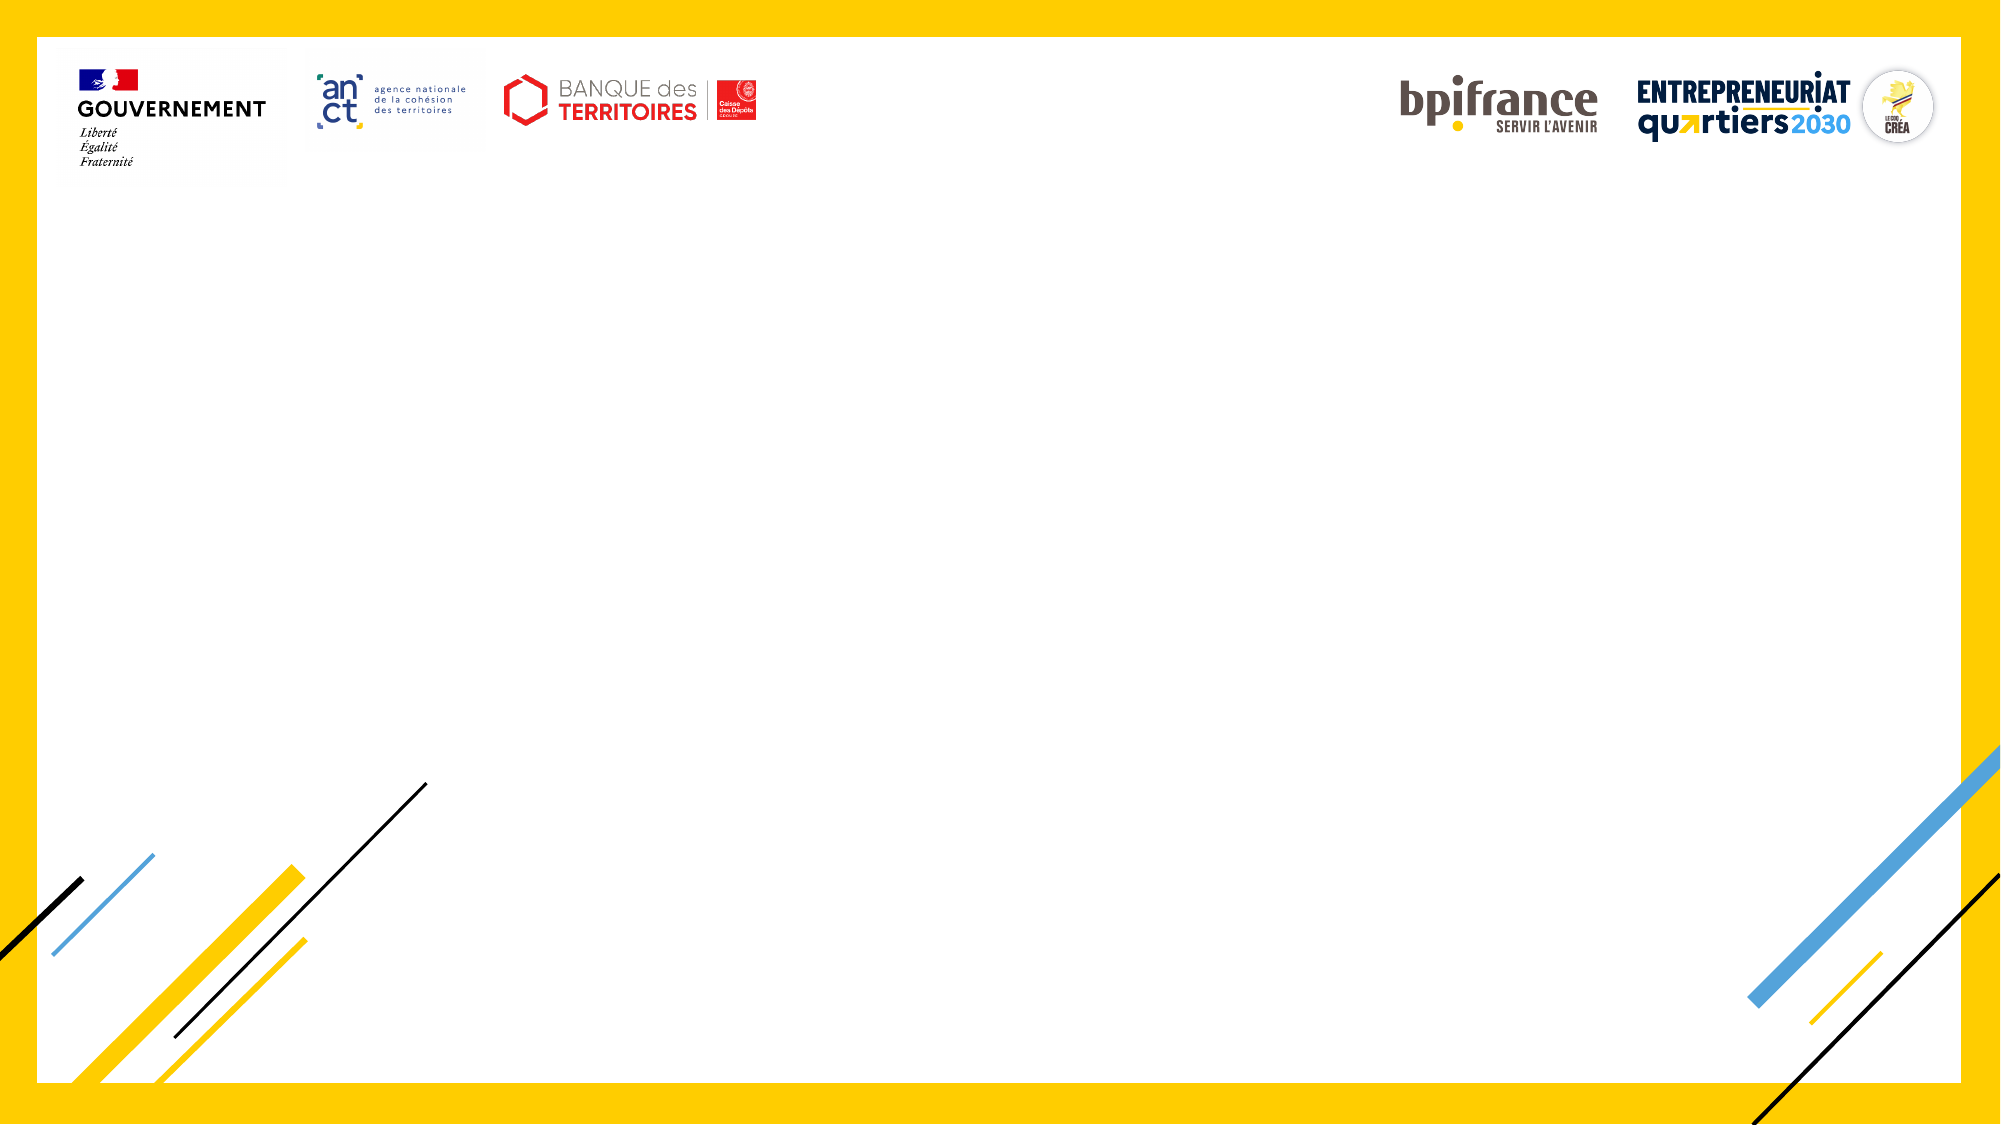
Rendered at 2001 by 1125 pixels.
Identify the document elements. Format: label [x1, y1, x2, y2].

picture [56, 48, 287, 187]
picture [305, 48, 486, 152]
picture [1368, 42, 1630, 165]
picture [1638, 61, 1943, 152]
picture [504, 74, 756, 126]
